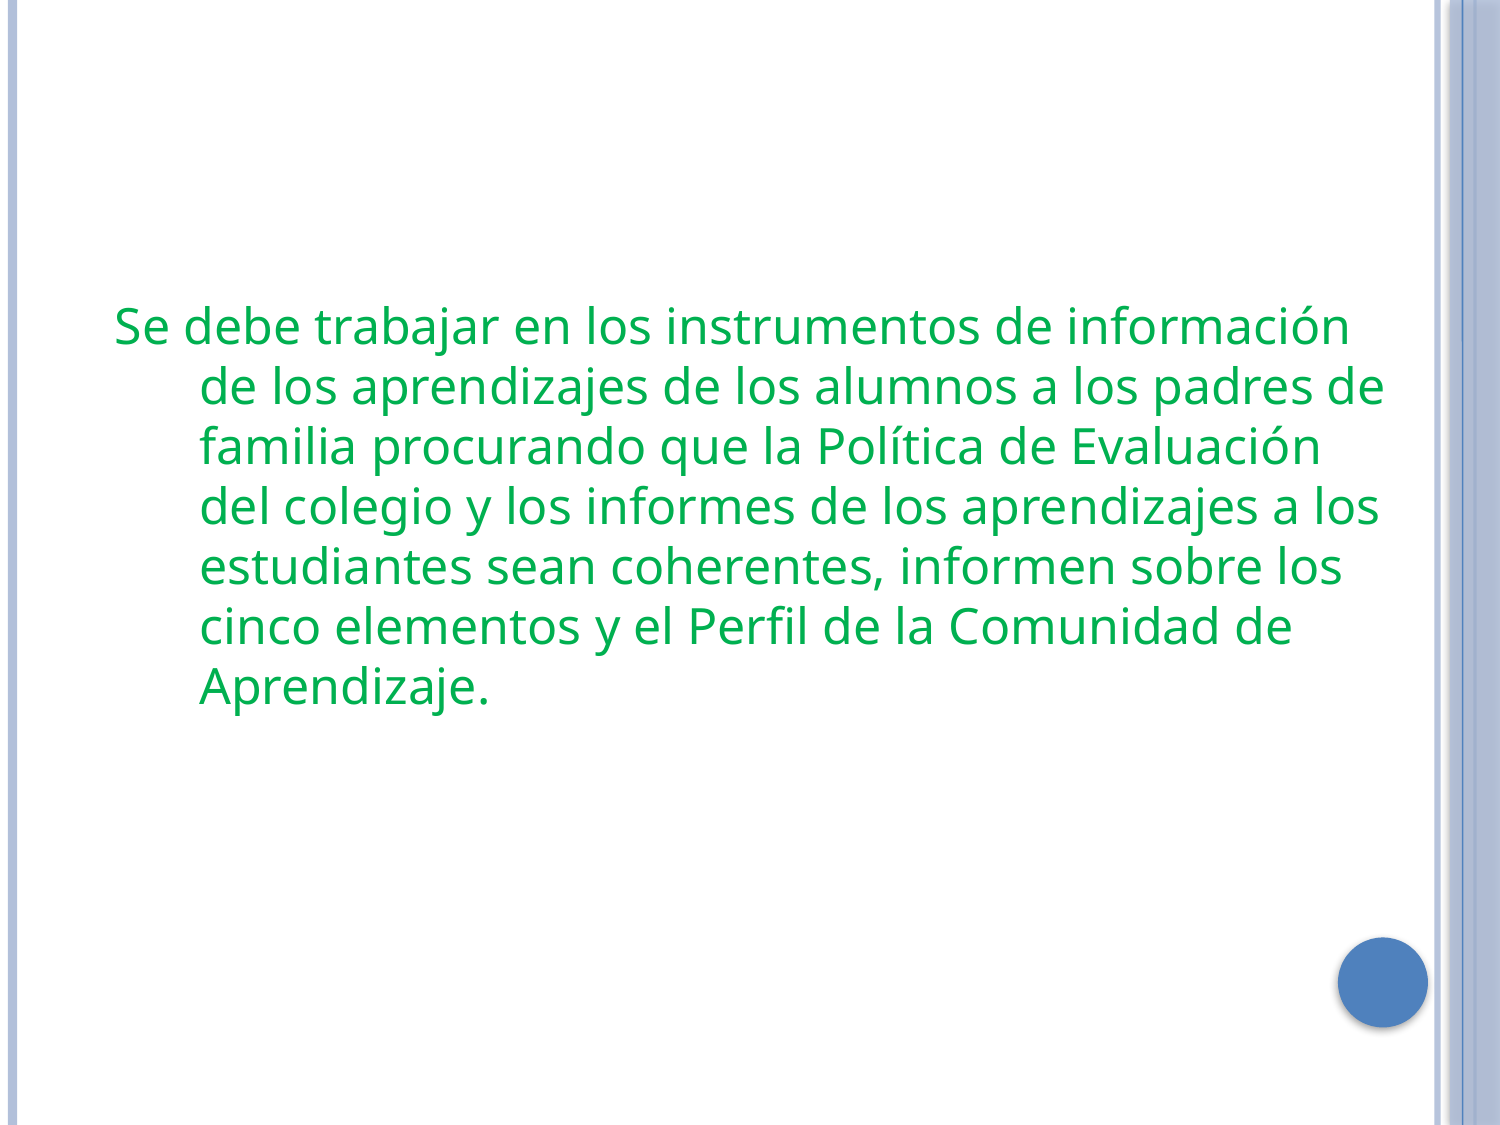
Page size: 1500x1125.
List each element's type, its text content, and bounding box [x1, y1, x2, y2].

list Se debe trabajar en los instrumentos de información de los aprendizajes de los alumnos a los padres de familia procurando que la Política de Evaluación del colegio y los informes de los aprendizajes a los estudiantes sean coherentes, informen sobre los cinco elementos y el Perfil de la Comunidad de Aprendizaje. [99, 287, 1413, 938]
